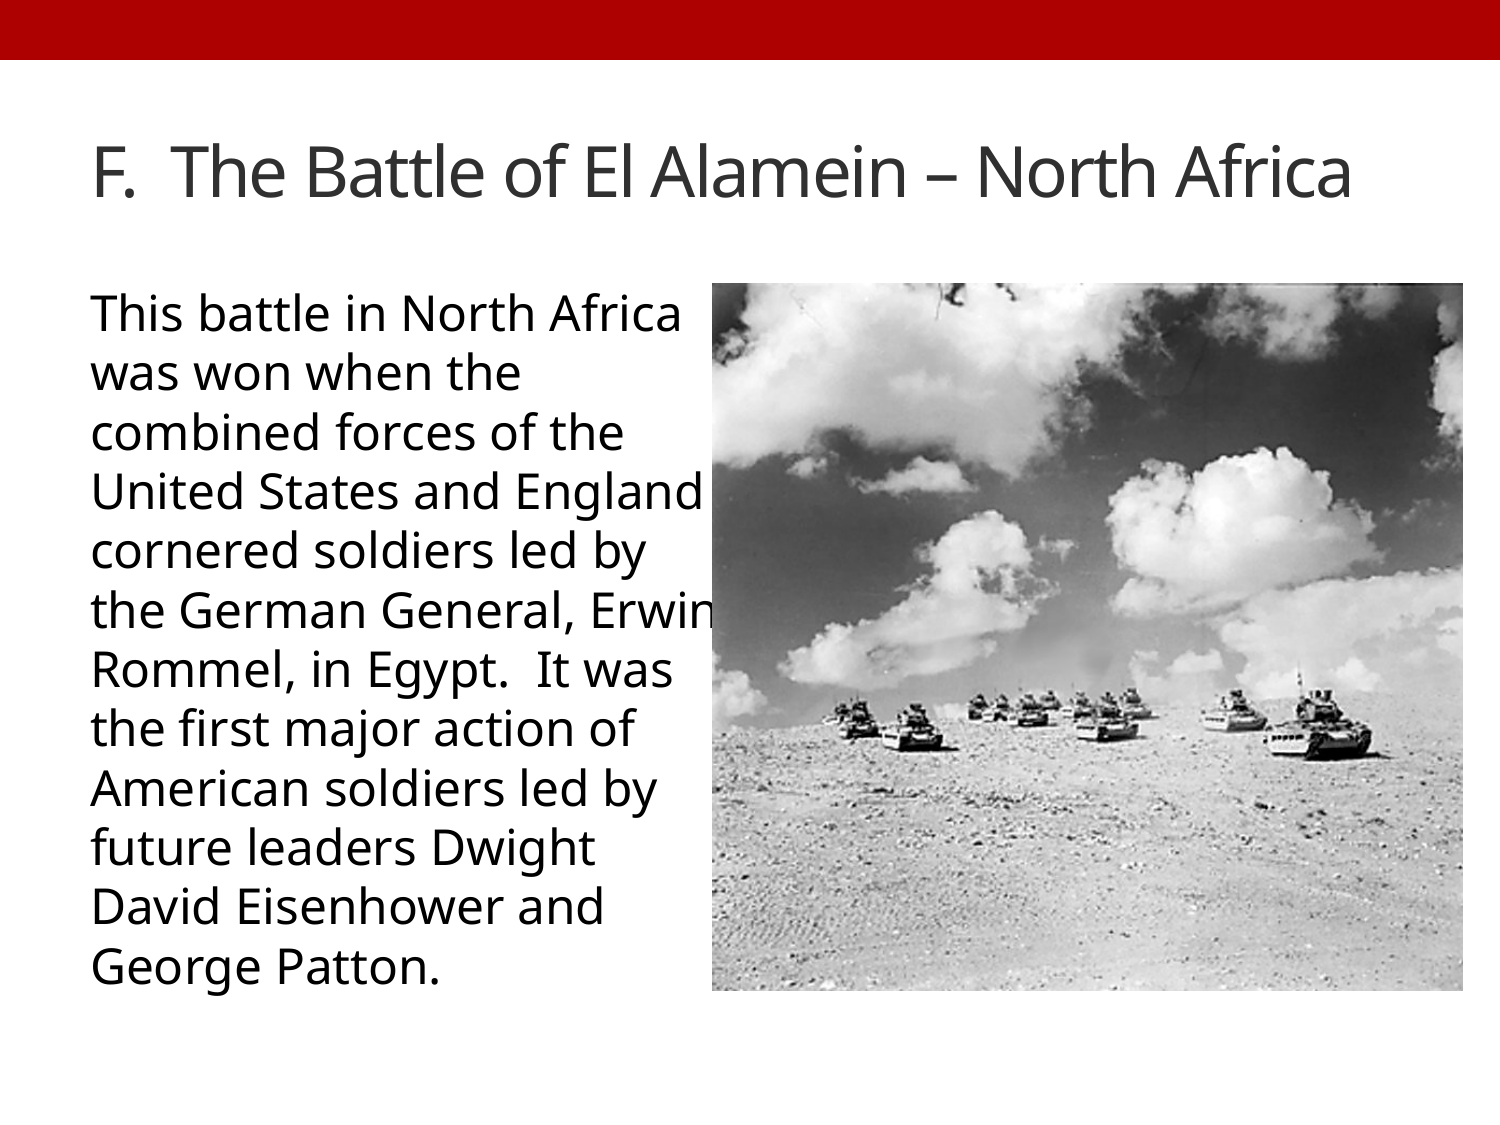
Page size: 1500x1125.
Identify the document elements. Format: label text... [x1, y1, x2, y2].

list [712, 283, 1463, 991]
title F. The Battle of El Alamein – North Africa [75, 87, 1425, 250]
list This battle in North Africa was won when the combined forces of the United States and England cornered soldiers led by the German General, Erwin Rommel, in Egypt. It was the first major action of American soldiers led by future leaders Dwight David Eisenhower and George Patton. [75, 274, 738, 1049]
